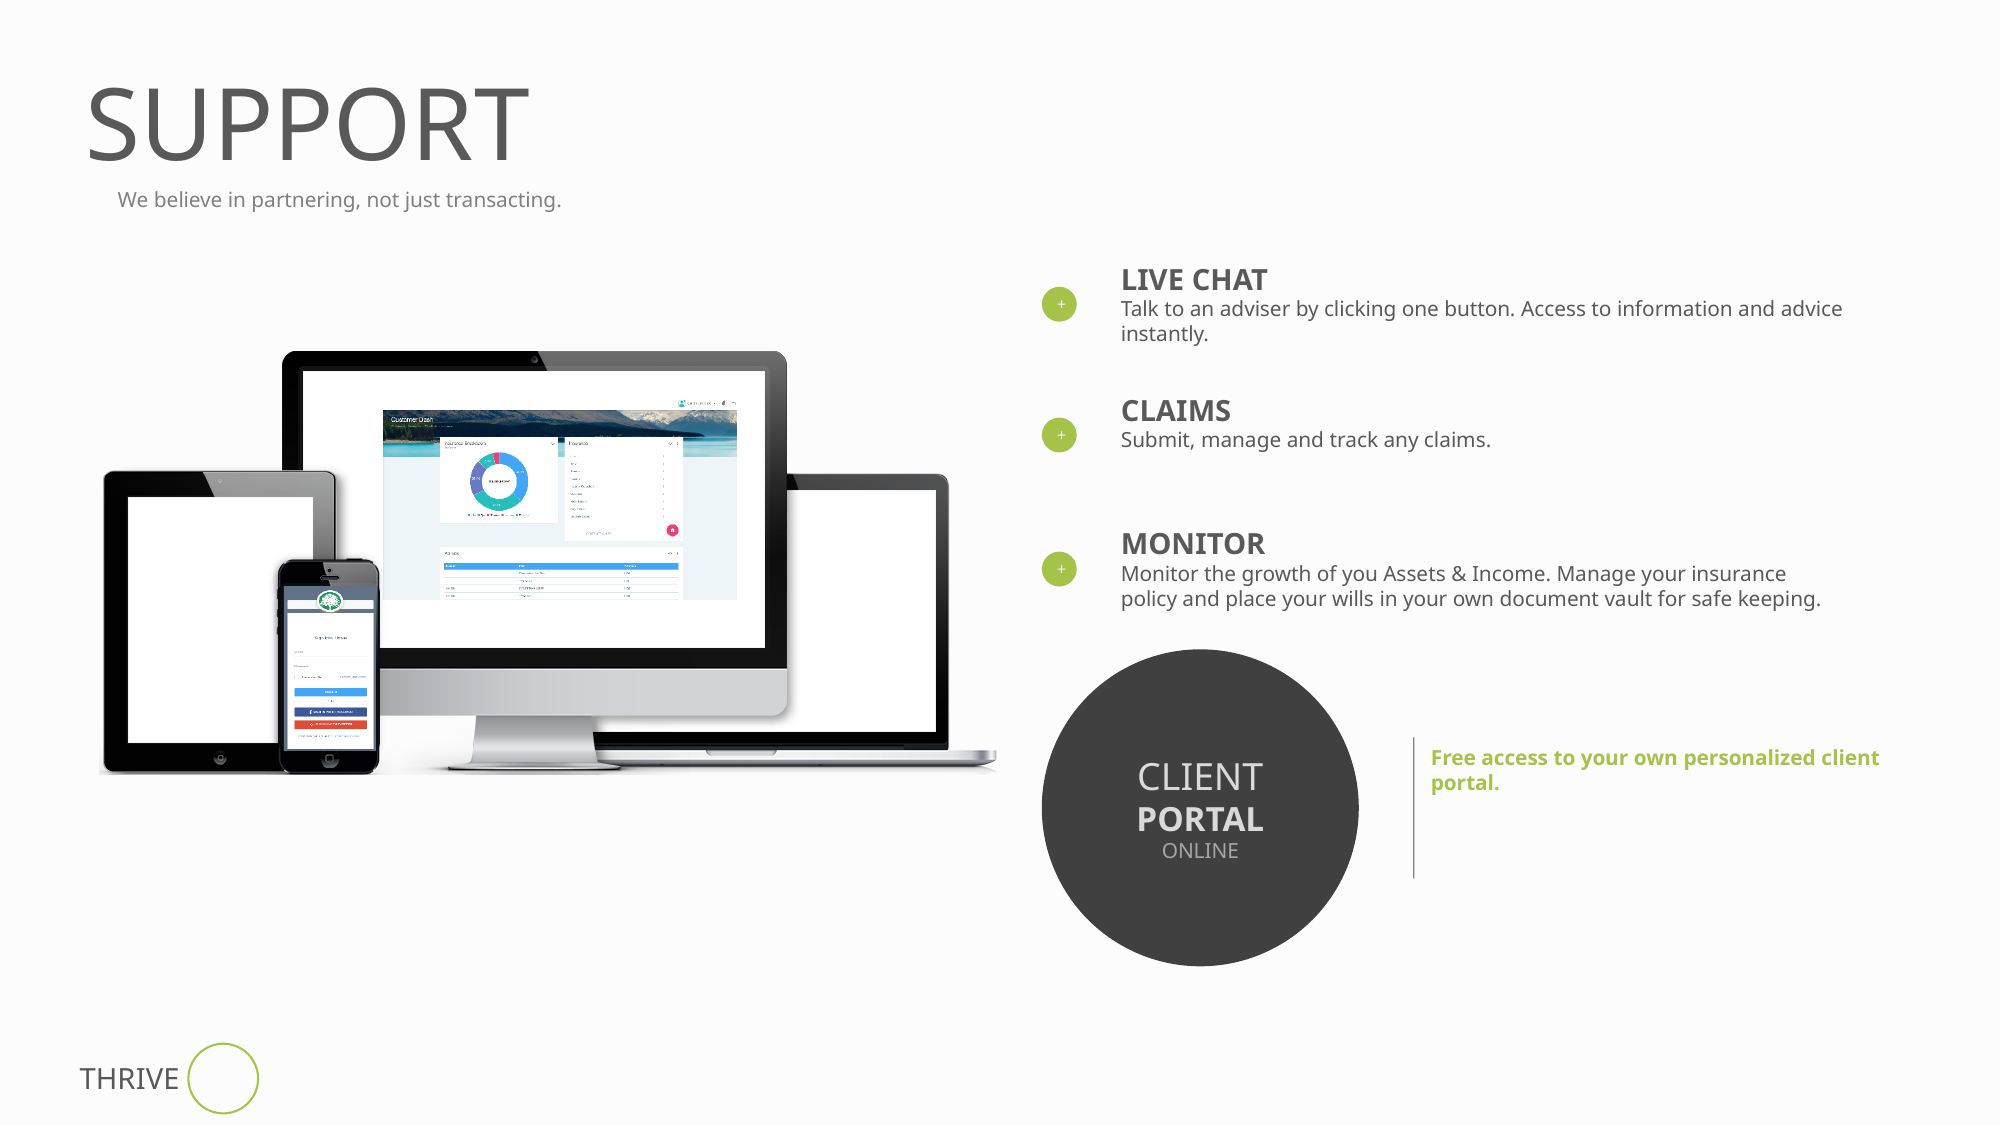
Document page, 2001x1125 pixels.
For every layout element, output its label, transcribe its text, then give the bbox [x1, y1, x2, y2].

text_box CLIENT PORTAL ONLINE [1040, 648, 1360, 968]
text_box + [1040, 285, 1078, 323]
text_box [195, 1042, 260, 1115]
text_box We believe in partnering, not just transacting. [102, 179, 583, 219]
text_box Free access to your own personalized client portal. [1416, 736, 1900, 802]
text_box MONITOR Monitor the growth of you Assets & Income. Manage your insurance policy and place your wills in your own document vault for safe keeping. [1106, 518, 1862, 619]
text_box SUPPORT [70, 53, 545, 188]
text_box THRIVE [64, 1052, 195, 1103]
text_box CLAIMS Submit, manage and track any claims. [1106, 384, 1862, 460]
text_box LIVE CHAT Talk to an adviser by clicking one button. Access to information and advice instantly. [1106, 253, 1862, 354]
text_box + [1040, 550, 1078, 588]
text_box + [1040, 416, 1078, 454]
picture [99, 350, 997, 775]
